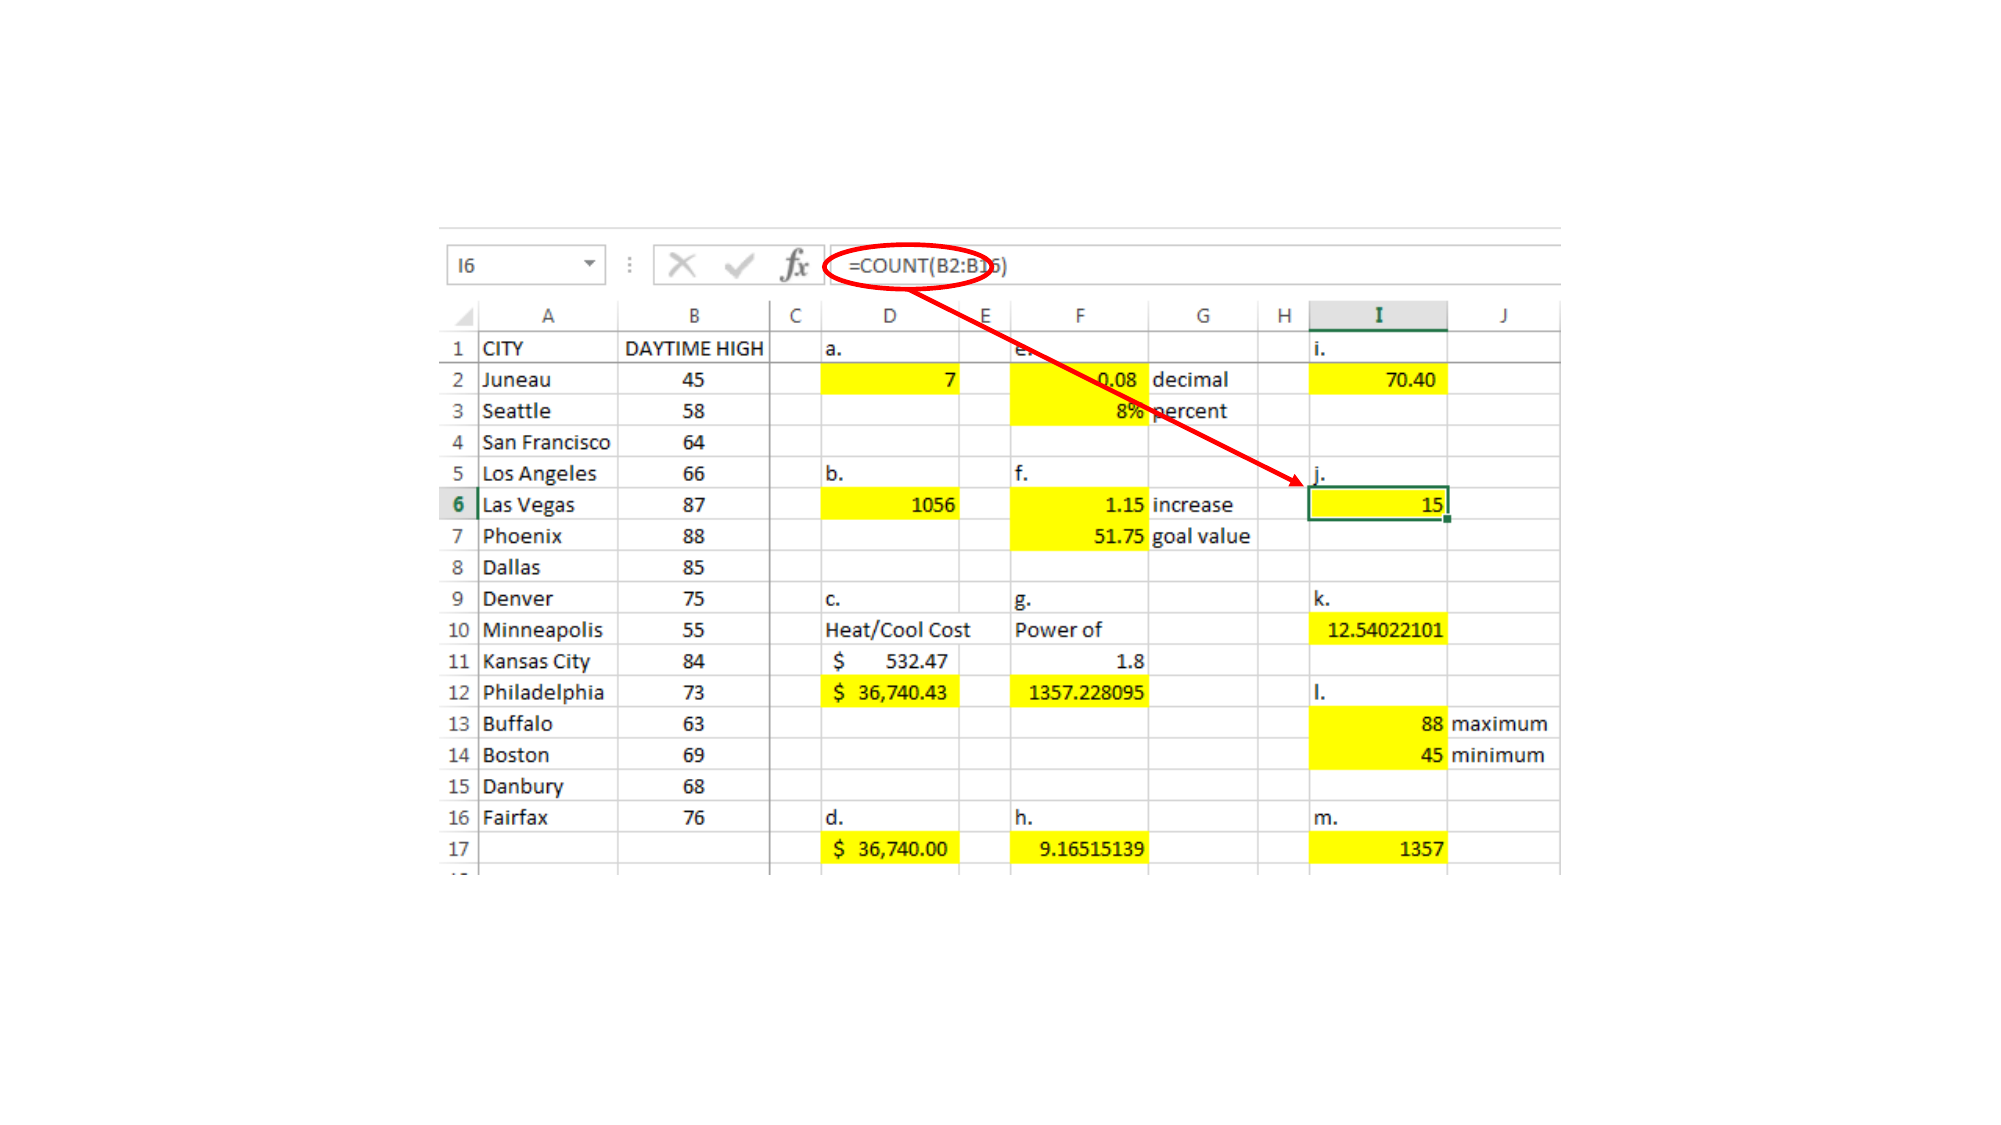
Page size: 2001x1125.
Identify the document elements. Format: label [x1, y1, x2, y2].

list [439, 226, 1561, 875]
text_box [908, 289, 1305, 487]
